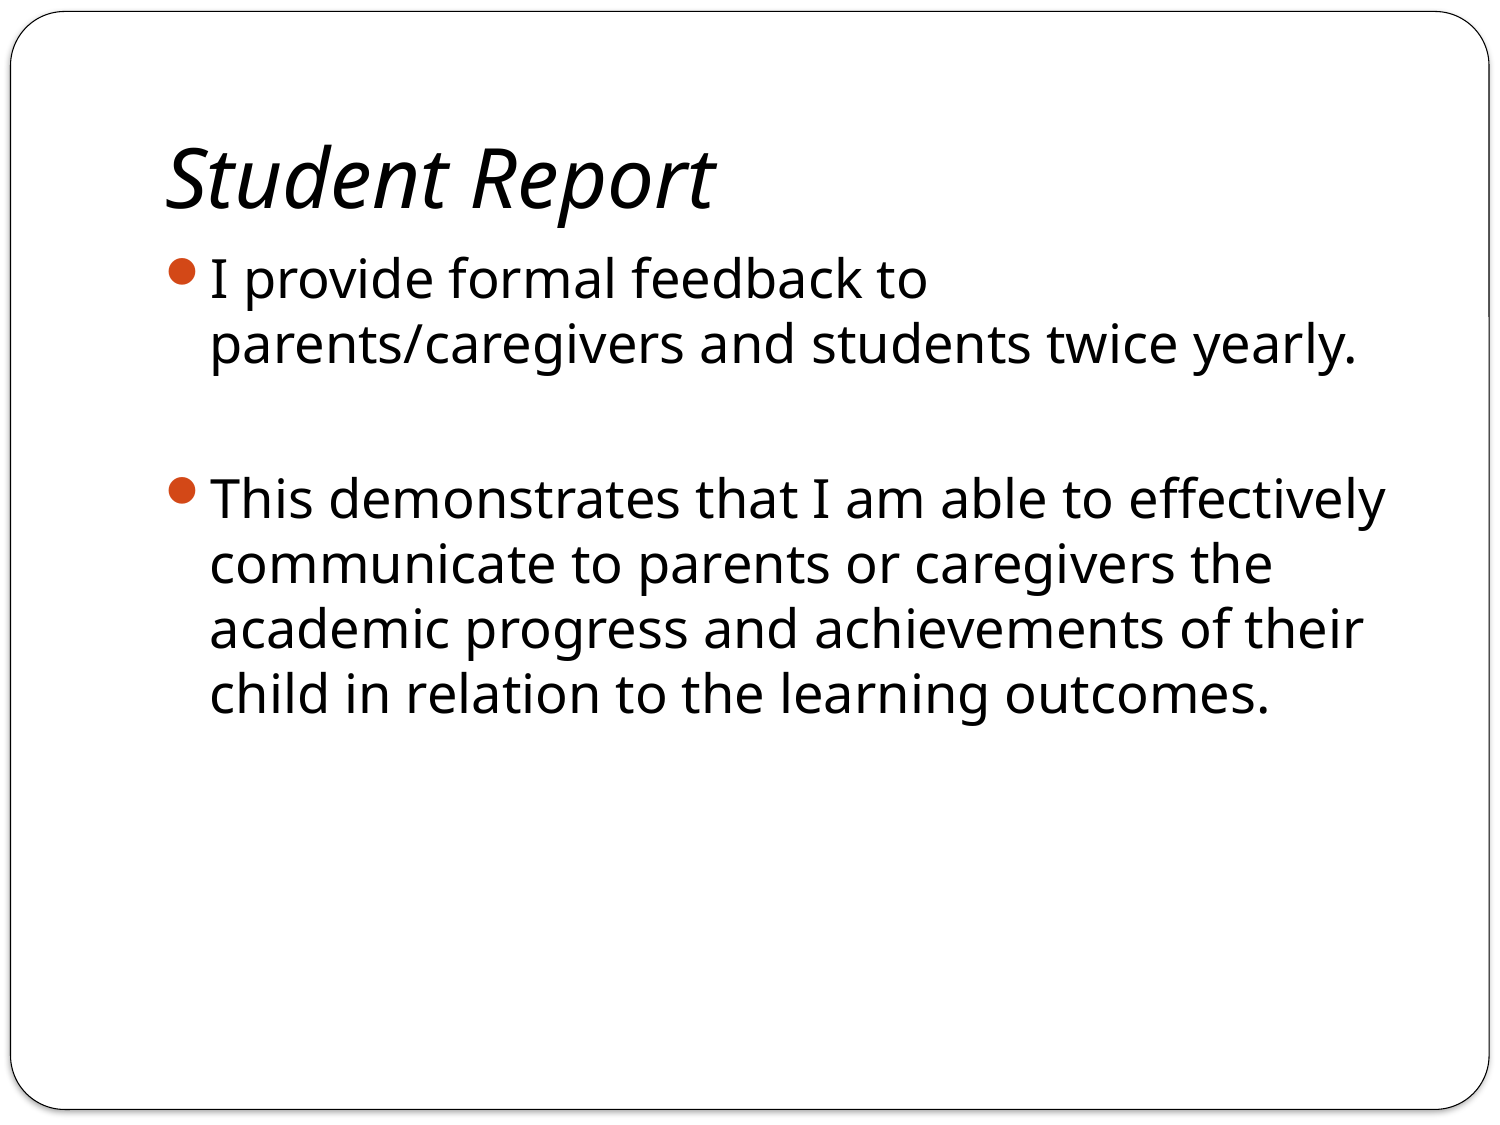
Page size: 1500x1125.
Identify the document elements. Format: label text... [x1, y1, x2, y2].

list I provide formal feedback to parents/caregivers and students twice yearly. This demonstrates that I am able to effectively communicate to parents or caregivers the academic progress and achievements of their child in relation to the learning outcomes. [150, 237, 1425, 988]
title Student Report [150, 45, 1425, 233]
